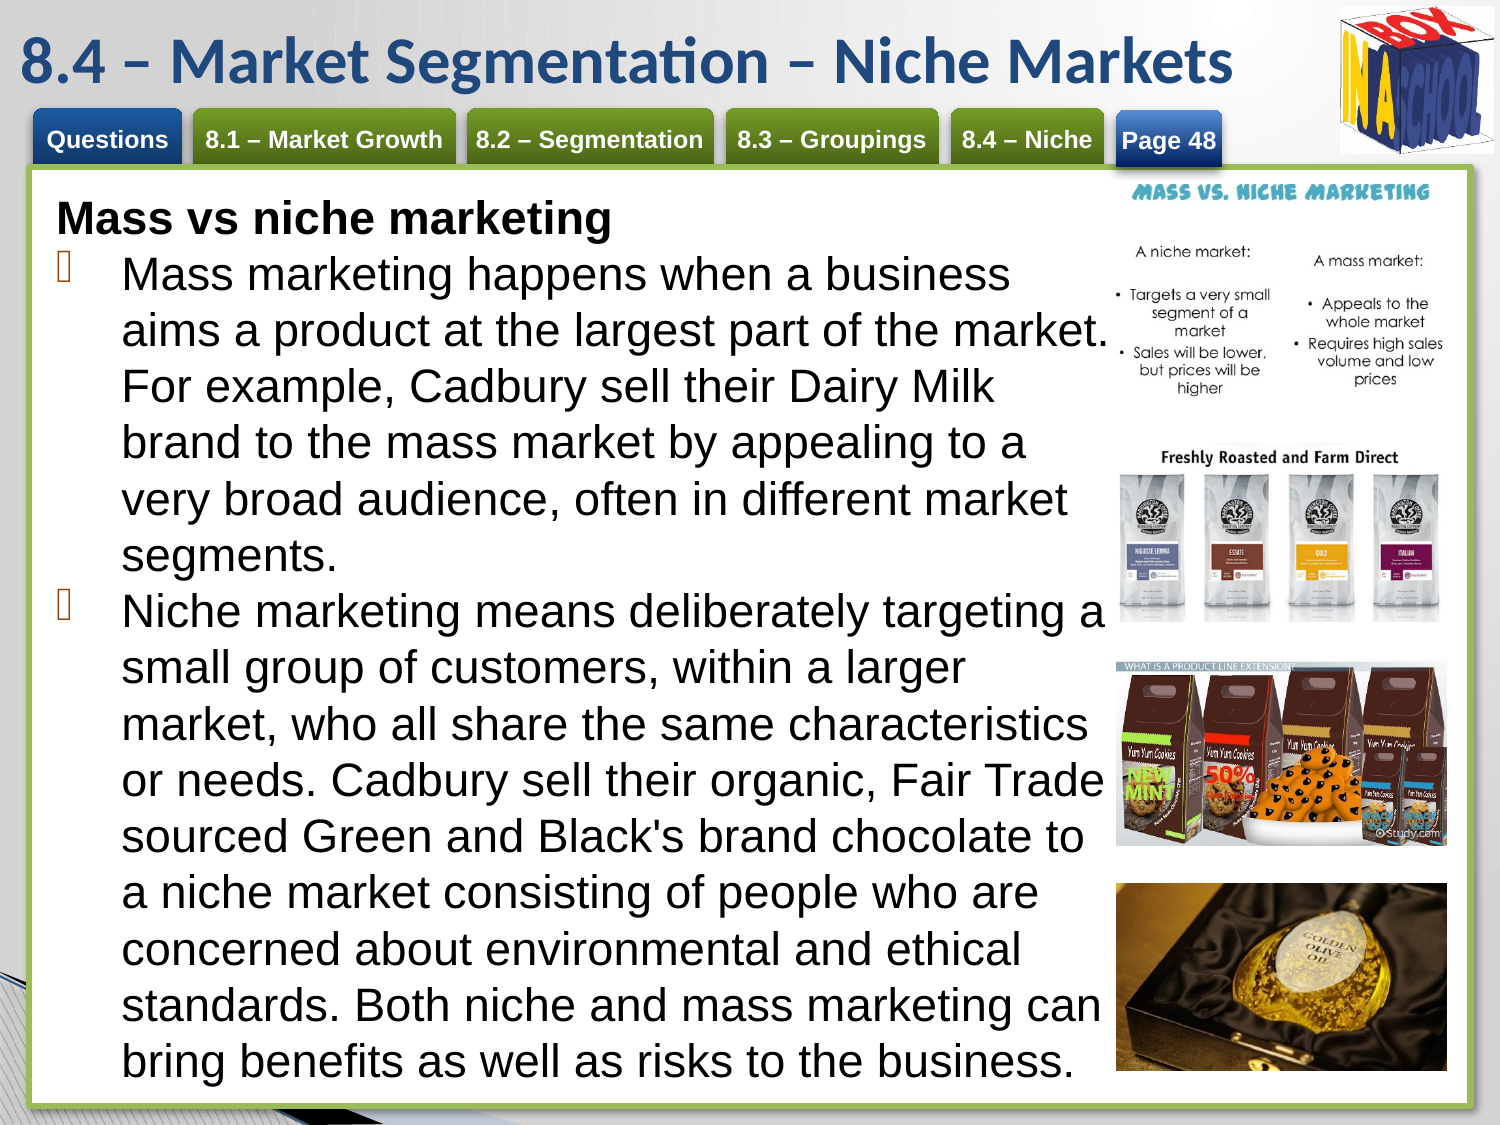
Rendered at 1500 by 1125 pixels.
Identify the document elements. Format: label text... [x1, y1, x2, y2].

title 8.4 – Market Segmentation – Niche Markets [5, 11, 1270, 102]
picture [1340, 6, 1495, 154]
text_box Page 48 [1116, 109, 1223, 167]
picture [1115, 659, 1448, 847]
picture [1115, 883, 1448, 1071]
picture [1115, 184, 1448, 398]
picture [281, 1114, 303, 1125]
text_box Mass vs niche marketing Mass marketing happens when a business aims a product at the largest part of the market. For example, Cadbury sell their Dairy Milk brand to the mass market by appealing to a very broad audience, often in different market segments. Niche marketing means deliberately targeting a small group of customers, within a larger market, who all share the same characteristics or needs. Cadbury sell their organic, Fair Trade sourced Green and Black's brand chocolate to a niche market consisting of people who are concerned about environmental and ethical standards. Both niche and mass marketing can bring benefits as well as risks to the business. [41, 179, 1128, 1095]
picture [1115, 443, 1448, 622]
